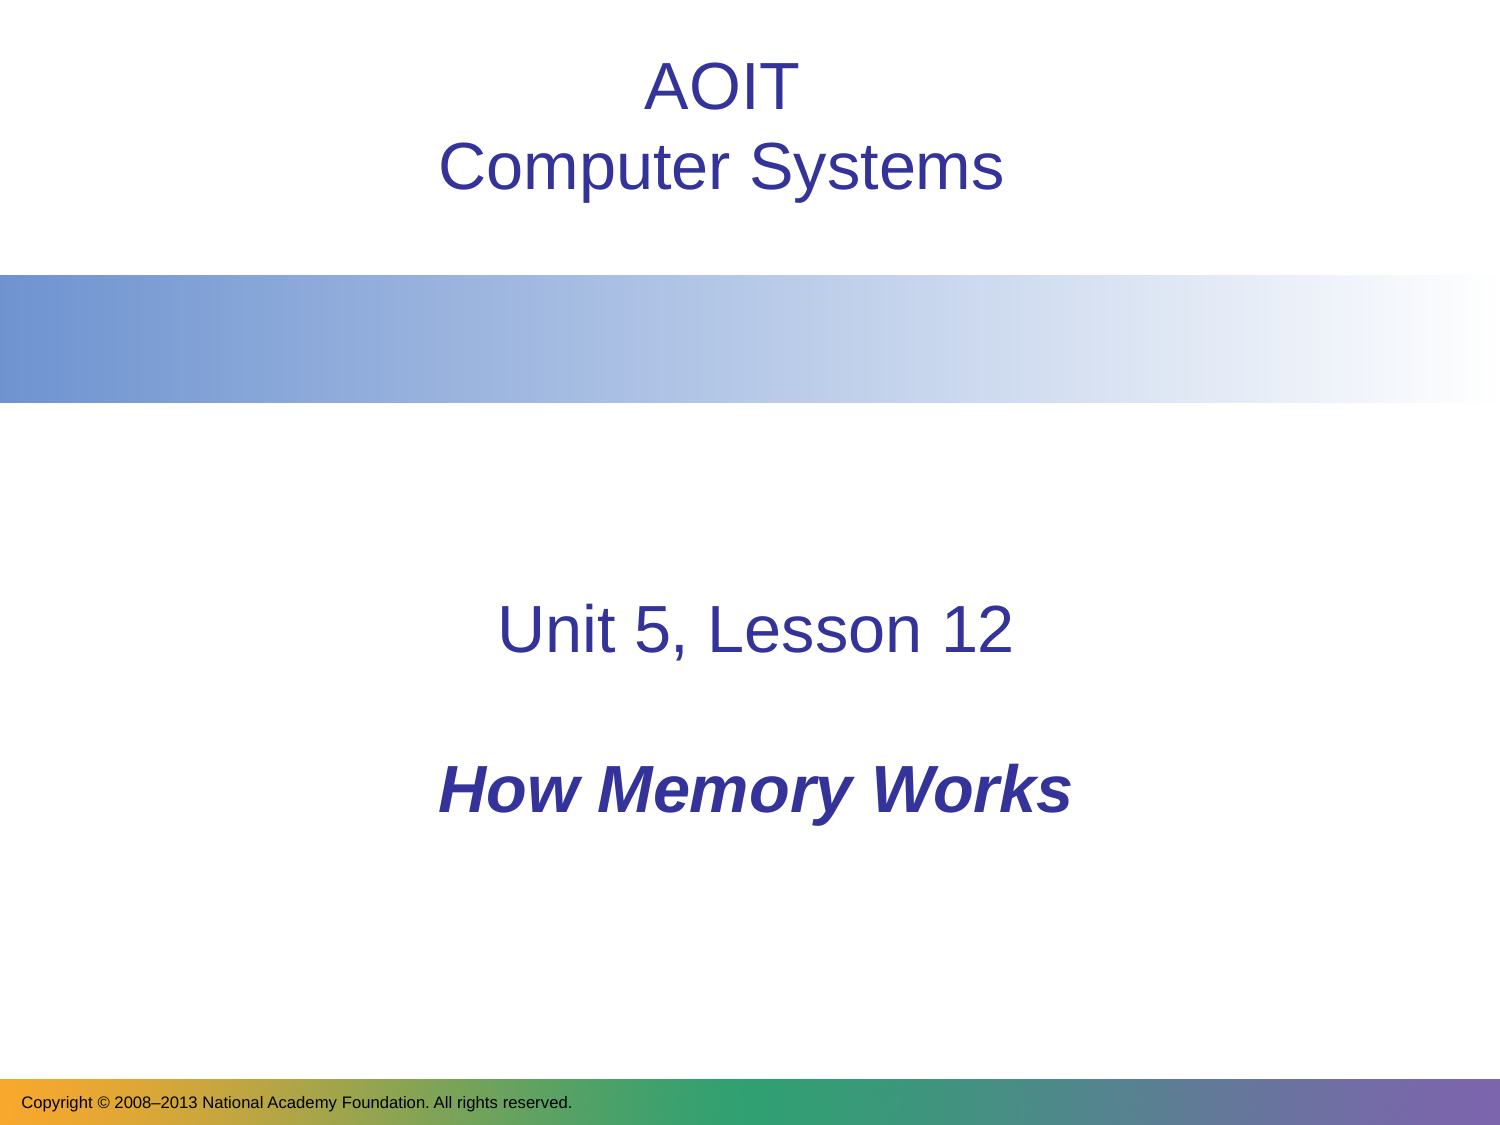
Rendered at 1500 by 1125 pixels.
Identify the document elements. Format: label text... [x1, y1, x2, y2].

title Unit 5, Lesson 12 How Memory Works [37, 449, 1476, 963]
picture [0, 1079, 1500, 1125]
text_box AOIT Computer Systems [124, 62, 1338, 263]
text_box Copyright © 2008–2013 National Academy Foundation. All rights reserved. [6, 1086, 589, 1120]
